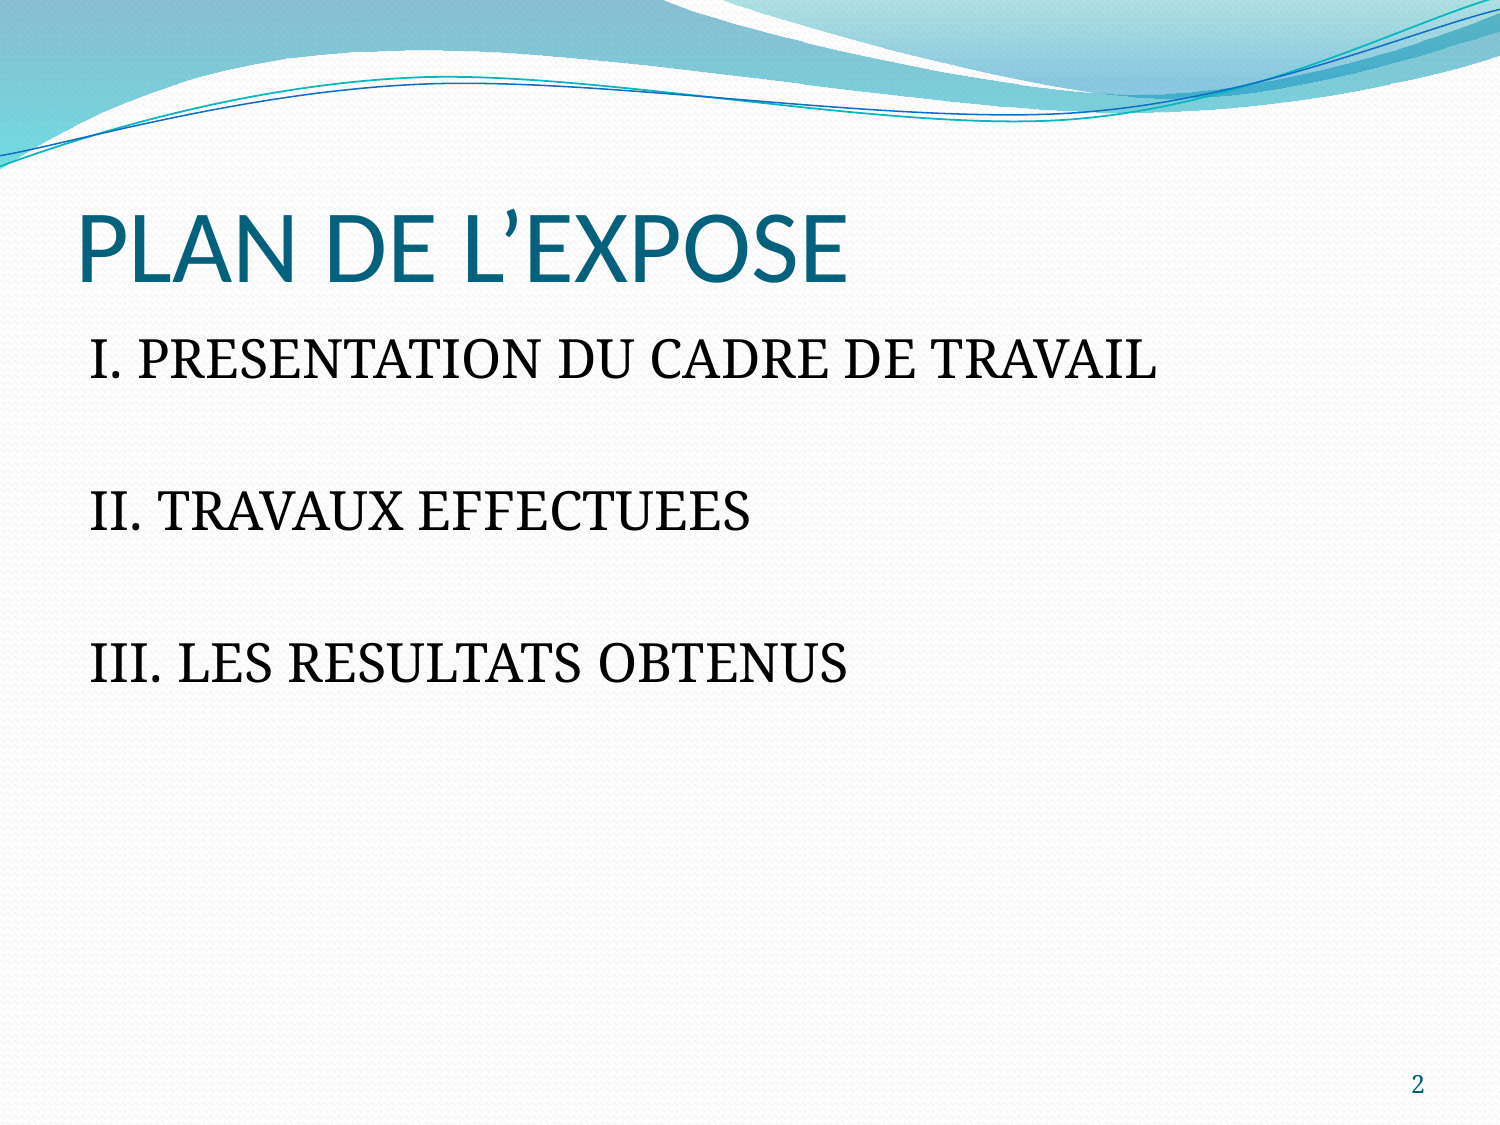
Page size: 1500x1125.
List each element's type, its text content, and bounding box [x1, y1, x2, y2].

list I. PRESENTATION DU CADRE DE TRAVAIL II. TRAVAUX EFFECTUEES III. LES RESULTATS OBTENUS [75, 317, 1425, 1038]
title PLAN DE L’EXPOSE [75, 115, 1425, 303]
slide_number 2 [1299, 1042, 1425, 1103]
